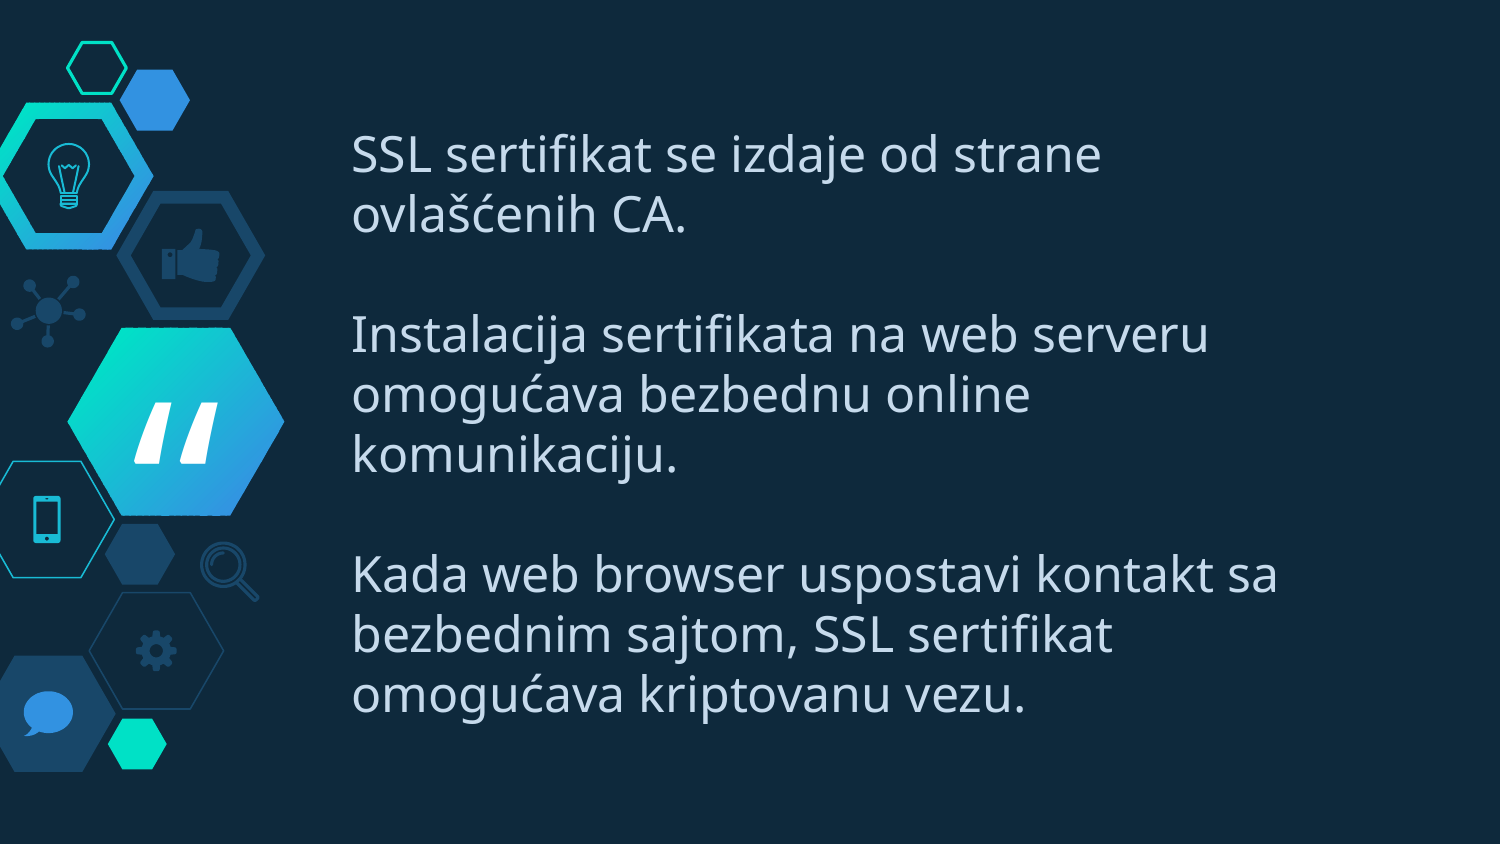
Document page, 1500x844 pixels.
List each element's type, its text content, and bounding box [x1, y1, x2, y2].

list SSL sertifikat se izdaje od strane ovlašćenih CA. Instalacija sertifikata na web serveru omogućava bezbednu online komunikaciju. Kada web browser uspostavi kontakt sa bezbednim sajtom, SSL sertifikat omogućava kriptovanu vezu. [336, 367, 1368, 477]
